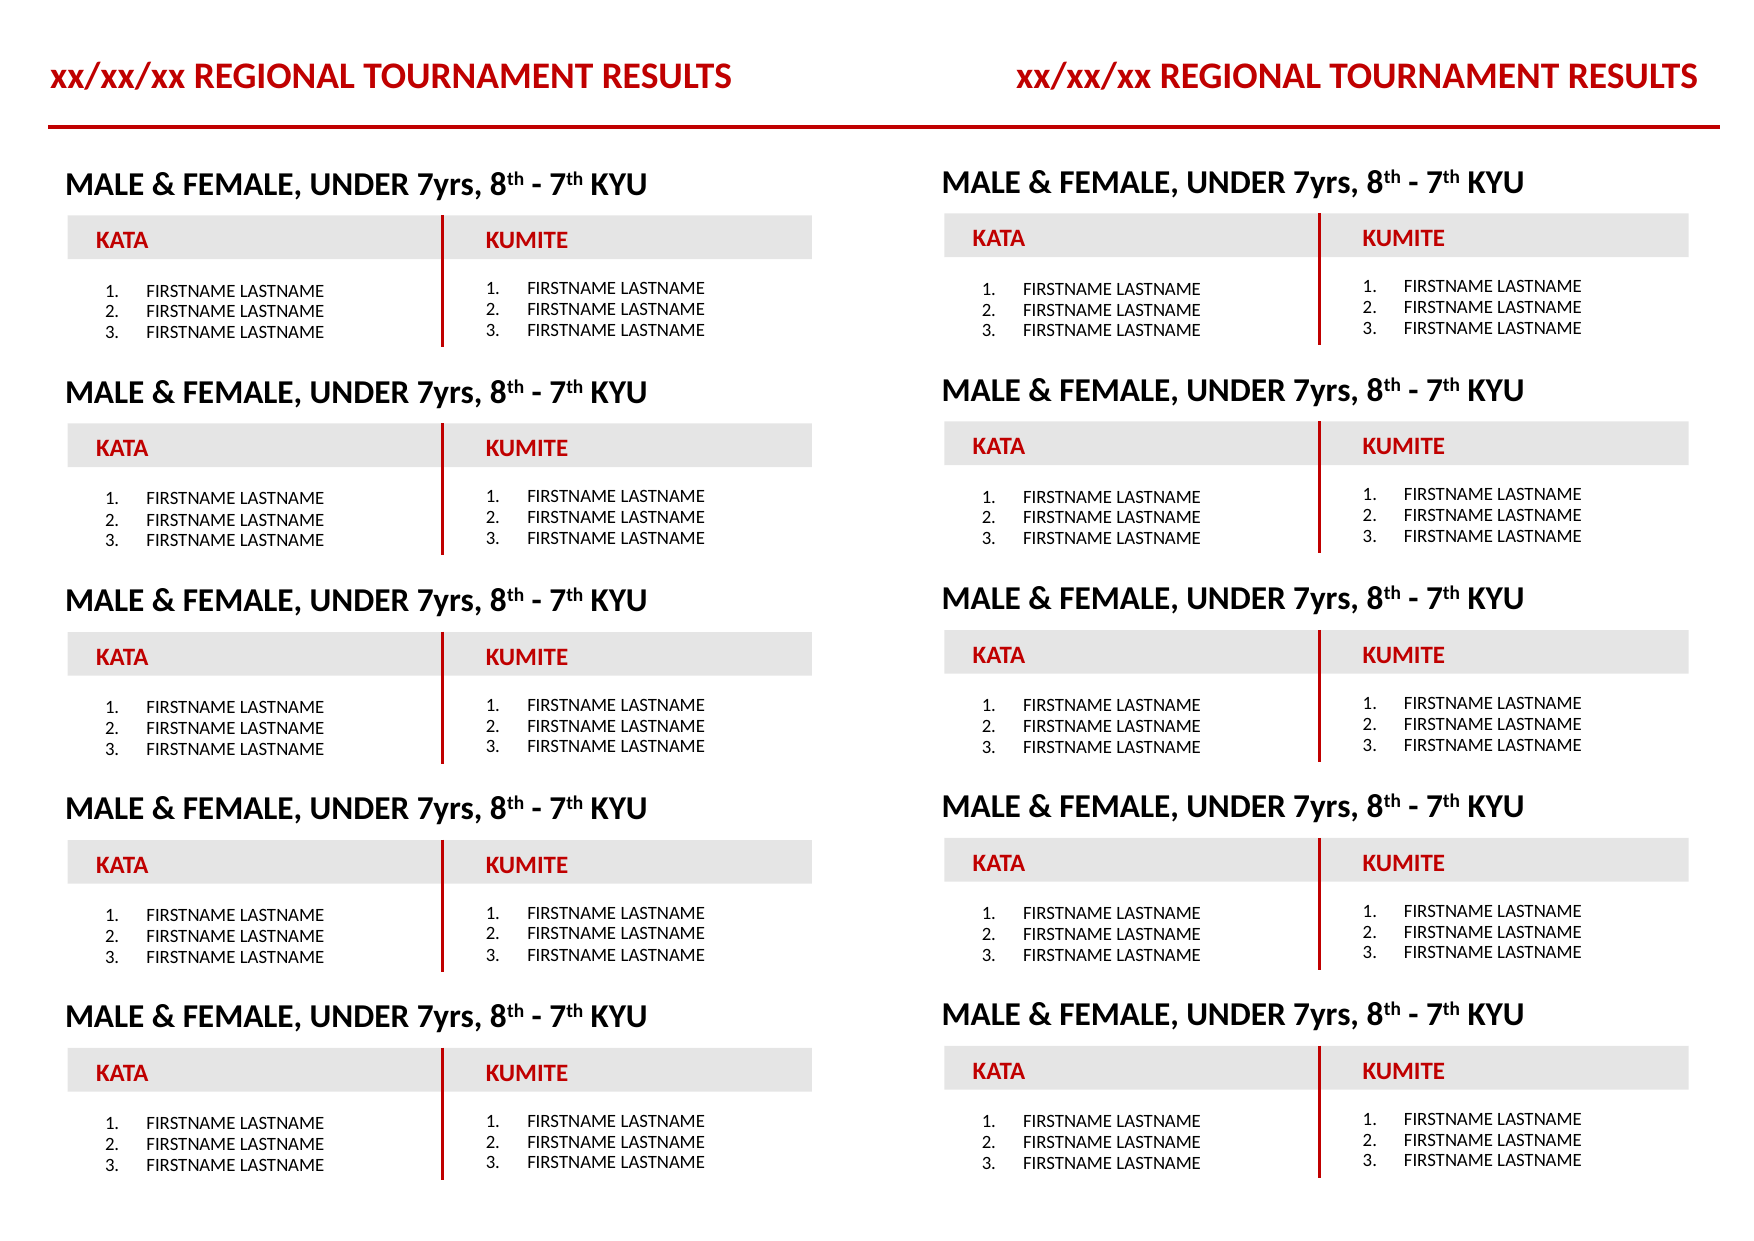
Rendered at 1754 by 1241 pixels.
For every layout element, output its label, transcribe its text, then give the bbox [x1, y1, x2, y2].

list KATA [957, 842, 1268, 887]
list KATA [957, 425, 1268, 470]
list FIRSTNAME LASTNAME FIRSTNAME LASTNAME FIRSTNAME LASTNAME [471, 478, 781, 569]
list FIRSTNAME LASTNAME FIRSTNAME LASTNAME FIRSTNAME LASTNAME [967, 270, 1277, 359]
list FIRSTNAME LASTNAME FIRSTNAME LASTNAME FIRSTNAME LASTNAME [967, 1103, 1277, 1200]
list FIRSTNAME LASTNAME FIRSTNAME LASTNAME FIRSTNAME LASTNAME [90, 897, 400, 990]
list KATA [81, 1052, 391, 1096]
list KATA [81, 844, 391, 889]
list FIRSTNAME LASTNAME FIRSTNAME LASTNAME FIRSTNAME LASTNAME [1347, 684, 1658, 776]
list FIRSTNAME LASTNAME FIRSTNAME LASTNAME FIRSTNAME LASTNAME [90, 1105, 400, 1202]
list MALE & FEMALE, UNDER 7yrs, 8th - 7th KYU [50, 991, 812, 1042]
list KUMITE [471, 427, 781, 472]
list KUMITE [471, 844, 781, 889]
list KATA [957, 634, 1268, 679]
list MALE & FEMALE, UNDER 7yrs, 8th - 7th KYU [926, 781, 1689, 829]
list FIRSTNAME LASTNAME FIRSTNAME LASTNAME FIRSTNAME LASTNAME [90, 480, 400, 569]
list FIRSTNAME LASTNAME FIRSTNAME LASTNAME FIRSTNAME LASTNAME [90, 689, 400, 775]
list FIRSTNAME LASTNAME FIRSTNAME LASTNAME FIRSTNAME LASTNAME [967, 478, 1277, 568]
list KUMITE [471, 219, 781, 264]
list MALE & FEMALE, UNDER 7yrs, 8th - 7th KYU [50, 783, 812, 831]
list FIRSTNAME LASTNAME FIRSTNAME LASTNAME FIRSTNAME LASTNAME [1347, 892, 1658, 981]
list FIRSTNAME LASTNAME FIRSTNAME LASTNAME FIRSTNAME LASTNAME [90, 272, 400, 361]
list KATA [957, 1050, 1268, 1094]
list FIRSTNAME LASTNAME FIRSTNAME LASTNAME FIRSTNAME LASTNAME [967, 687, 1277, 773]
list KATA [81, 427, 391, 472]
list KUMITE [1347, 842, 1658, 887]
list KATA [81, 219, 391, 264]
list FIRSTNAME LASTNAME FIRSTNAME LASTNAME FIRSTNAME LASTNAME [471, 686, 781, 777]
list KUMITE [1347, 634, 1658, 679]
list FIRSTNAME LASTNAME FIRSTNAME LASTNAME FIRSTNAME LASTNAME [967, 895, 1277, 988]
list FIRSTNAME LASTNAME FIRSTNAME LASTNAME FIRSTNAME LASTNAME [471, 1102, 781, 1200]
list MALE & FEMALE, UNDER 7yrs, 8th - 7th KYU [926, 989, 1689, 1040]
list FIRSTNAME LASTNAME FIRSTNAME LASTNAME FIRSTNAME LASTNAME [1347, 268, 1658, 356]
list MALE & FEMALE, UNDER 7yrs, 8th - 7th KYU [50, 158, 812, 209]
list xx/xx/xx REGIONAL TOURNAMENT RESULTS [50, 49, 861, 105]
list MALE & FEMALE, UNDER 7yrs, 8th - 7th KYU [926, 364, 1689, 413]
list KUMITE [1347, 217, 1658, 262]
list KUMITE [1347, 1050, 1658, 1094]
list MALE & FEMALE, UNDER 7yrs, 8th - 7th KYU [50, 575, 812, 623]
list FIRSTNAME LASTNAME FIRSTNAME LASTNAME FIRSTNAME LASTNAME [471, 894, 781, 983]
list MALE & FEMALE, UNDER 7yrs, 8th - 7th KYU [926, 157, 1689, 207]
list FIRSTNAME LASTNAME FIRSTNAME LASTNAME FIRSTNAME LASTNAME [1347, 476, 1658, 568]
list FIRSTNAME LASTNAME FIRSTNAME LASTNAME FIRSTNAME LASTNAME [471, 270, 781, 358]
list KUMITE [471, 1052, 781, 1096]
list MALE & FEMALE, UNDER 7yrs, 8th - 7th KYU [926, 573, 1689, 621]
list xx/xx/xx REGIONAL TOURNAMENT RESULTS [888, 49, 1699, 105]
list FIRSTNAME LASTNAME FIRSTNAME LASTNAME FIRSTNAME LASTNAME [1347, 1100, 1658, 1198]
list KATA [81, 636, 391, 681]
list MALE & FEMALE, UNDER 7yrs, 8th - 7th KYU [50, 366, 812, 415]
list KATA [957, 217, 1268, 262]
list KUMITE [471, 636, 781, 681]
list KUMITE [1347, 425, 1658, 470]
